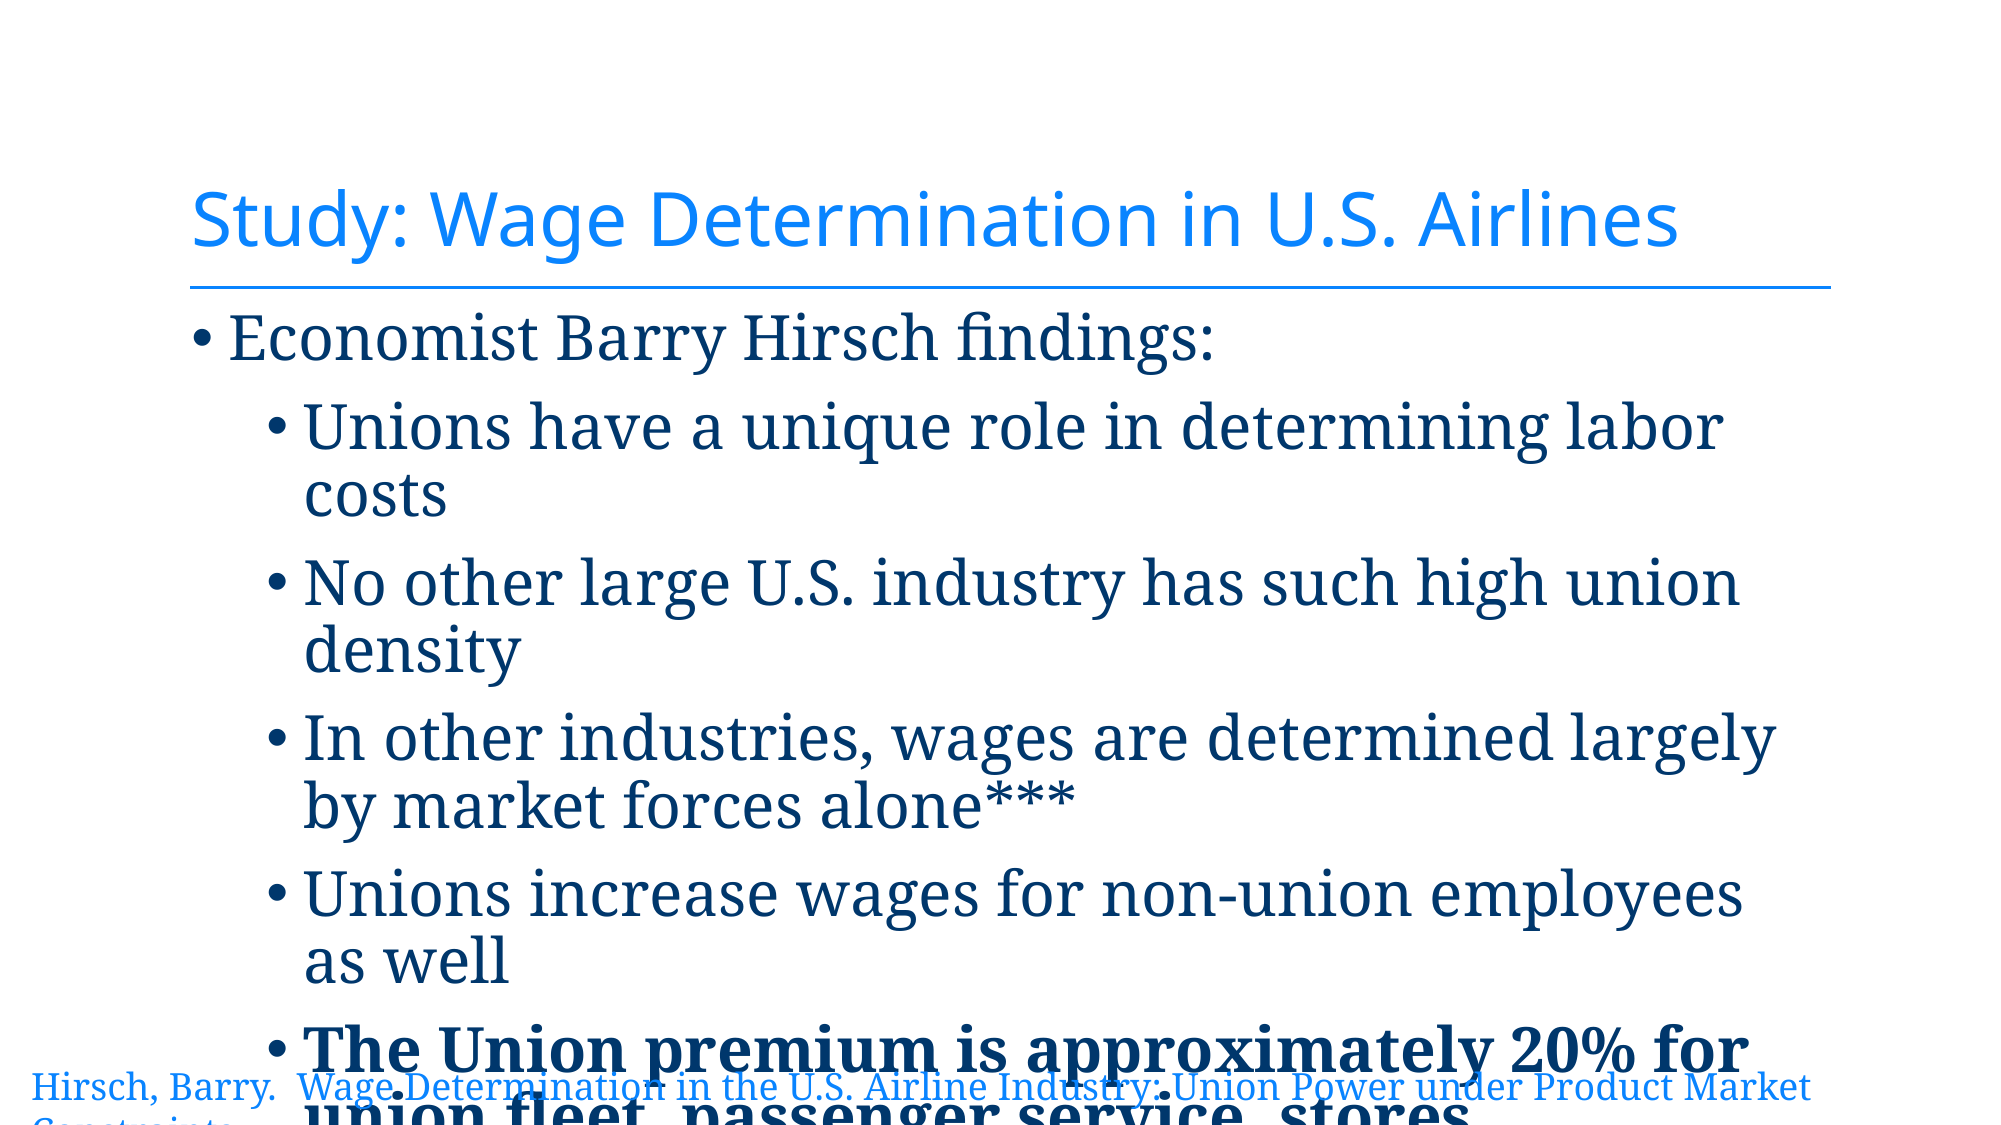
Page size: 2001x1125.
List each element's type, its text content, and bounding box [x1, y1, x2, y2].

title Study: Wage Determination in U.S. Airlines [176, 170, 1832, 278]
text_box Hirsch, Barry. Wage Determination in the U.S. Airline Industry: Union Power under Product Market Constraints [16, 1056, 1924, 1125]
list Economist Barry Hirsch findings: Unions have a unique role in determining labor costs No other large U.S. industry has such high union density In other industries, wages are determined largely by market forces alone*** Unions increase wages for non-union employees as well The Union premium is approximately 20% for union fleet, passenger service, stores employees [176, 299, 1833, 1014]
